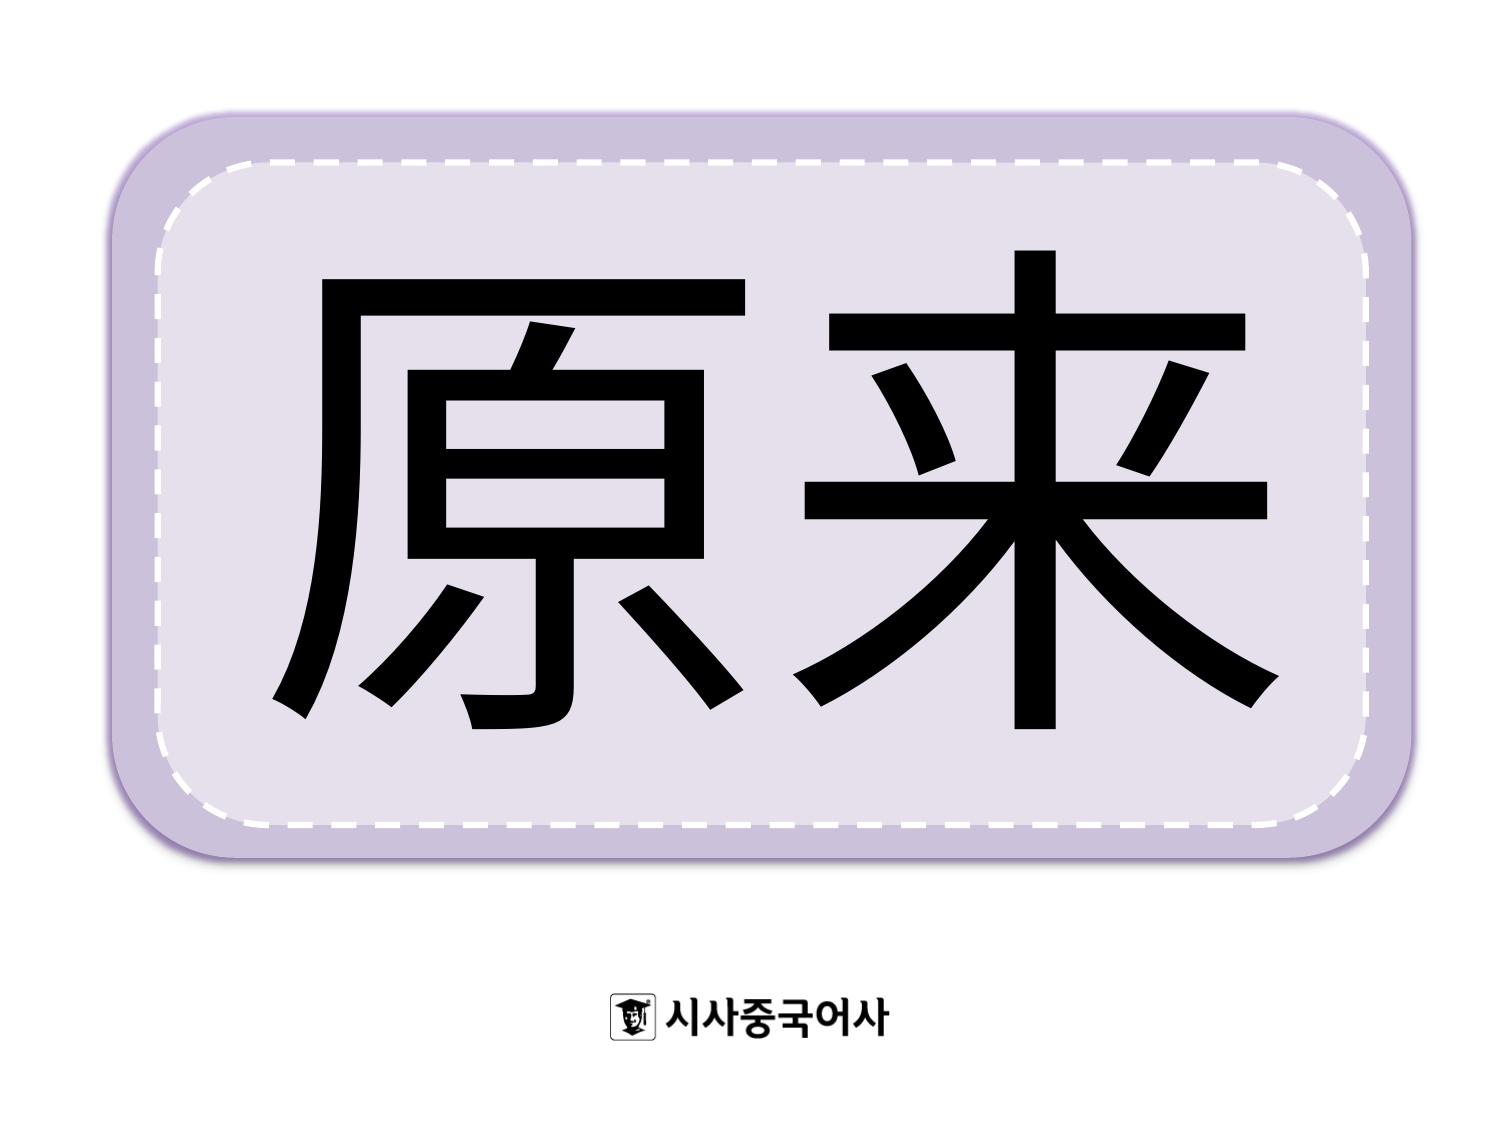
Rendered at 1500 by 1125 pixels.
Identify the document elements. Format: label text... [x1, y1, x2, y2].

text_box [162, 160, 1371, 824]
text_box 原来 [171, 149, 1380, 812]
picture [602, 987, 898, 1047]
